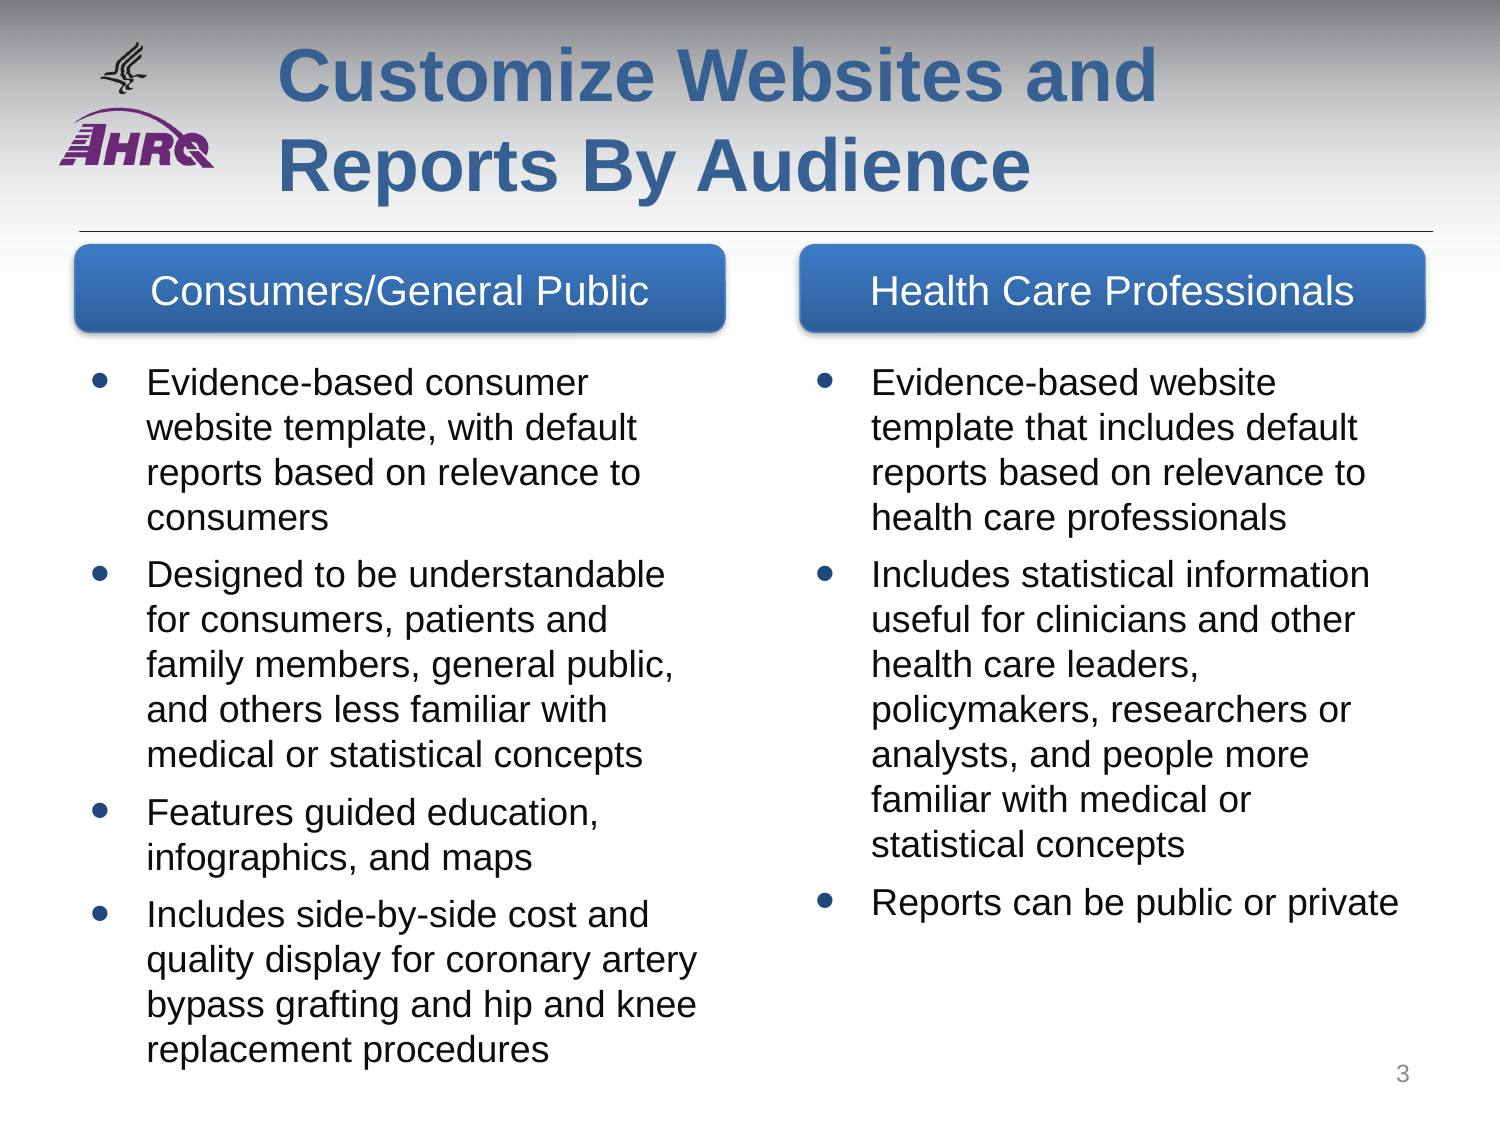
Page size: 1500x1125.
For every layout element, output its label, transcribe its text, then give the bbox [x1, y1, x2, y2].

list Evidence-based consumer website template, with default reports based on relevance to consumers Designed to be understandable for consumers, patients and family members, general public, and others less familiar with medical or statistical concepts Features guided education, infographics, and maps Includes side-by-side cost and quality display for coronary artery bypass grafting and hip and knee replacement procedures [75, 350, 725, 1125]
list Evidence-based website template that includes default reports based on relevance to health care professionals Includes statistical information useful for clinicians and other health care leaders, policymakers, researchers or analysts, and people more familiar with medical or statistical concepts Reports can be public or private [800, 350, 1430, 1062]
title Customize Websites and Reports By Audience [262, 45, 1425, 188]
text_box Health Care Professionals [799, 243, 1426, 334]
text_box Consumers/General Public [74, 243, 726, 334]
picture [0, 0, 1500, 1125]
slide_number 3 [1074, 1042, 1425, 1103]
